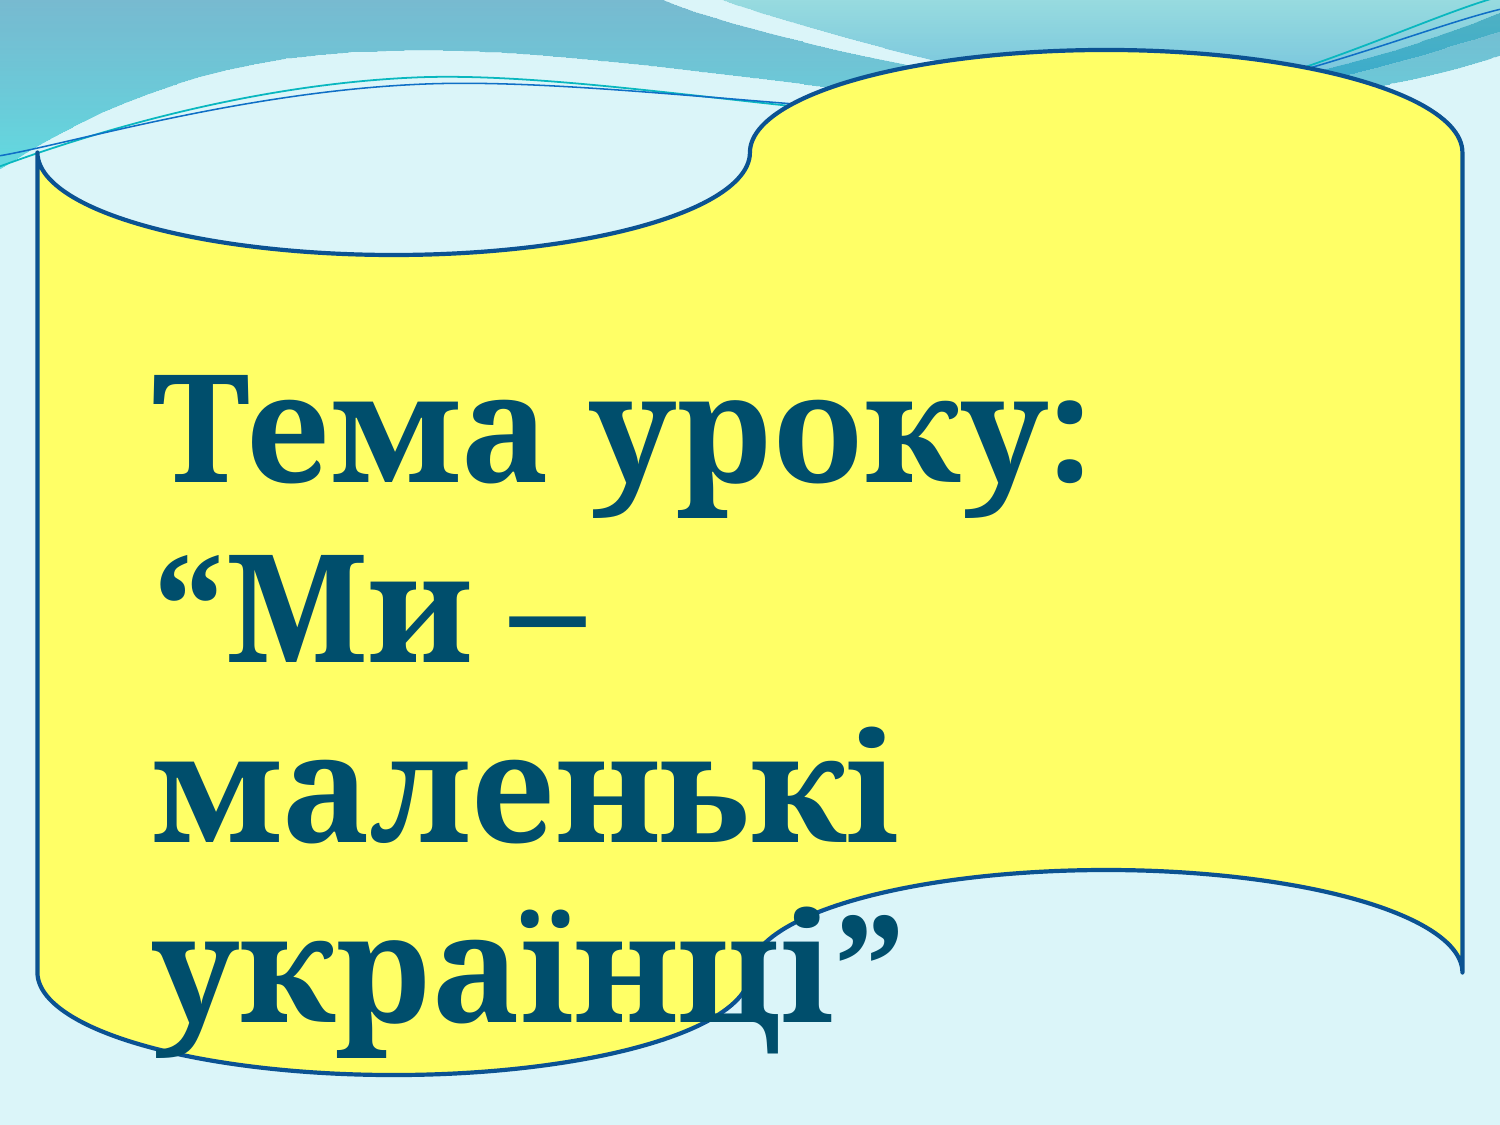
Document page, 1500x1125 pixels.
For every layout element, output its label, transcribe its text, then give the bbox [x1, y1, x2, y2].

text_box [196, 1060, 591, 1078]
text_box [35, 47, 1465, 1046]
text_box Тема уроку: “Ми – маленькі українці” [137, 324, 1375, 1060]
